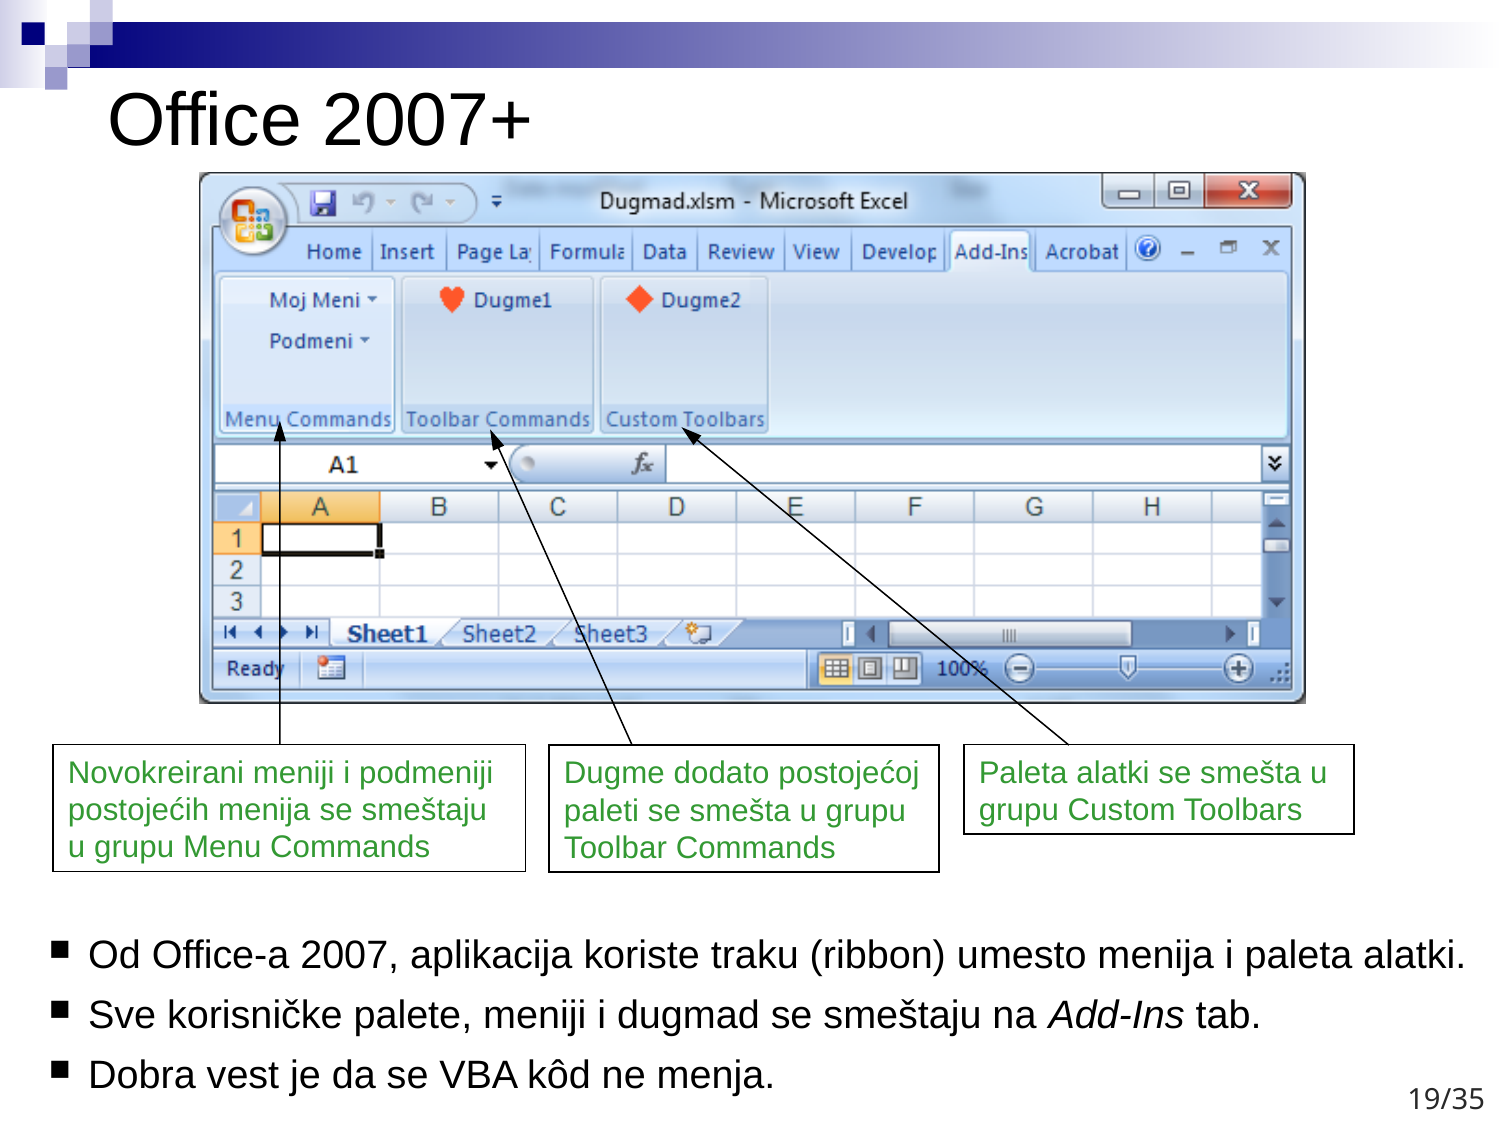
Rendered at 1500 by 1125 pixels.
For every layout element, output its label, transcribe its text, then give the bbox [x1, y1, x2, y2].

text_box Dugme dodato postojećoj paleti se smešta u grupu Toolbar Commands [549, 745, 939, 873]
text_box Novokreirani meniji i podmeniji postojećih menija se smeštaju u grupu Menu Commands [53, 744, 526, 872]
picture [199, 172, 1306, 704]
list Od Office-a 2007, aplikacija koriste traku (ribbon) umesto menija i paleta alatki. Sve korisničke palete, meniji i dugmad se smeštaju na Add-Ins tab. Dobra vest je da se VBA kôd ne menja. [39, 921, 1483, 1106]
text_box 19/35 [1374, 1072, 1500, 1123]
text_box Paleta alatki se smešta u grupu Custom Toolbars [964, 744, 1354, 835]
title Office 2007+ [92, 54, 1032, 176]
